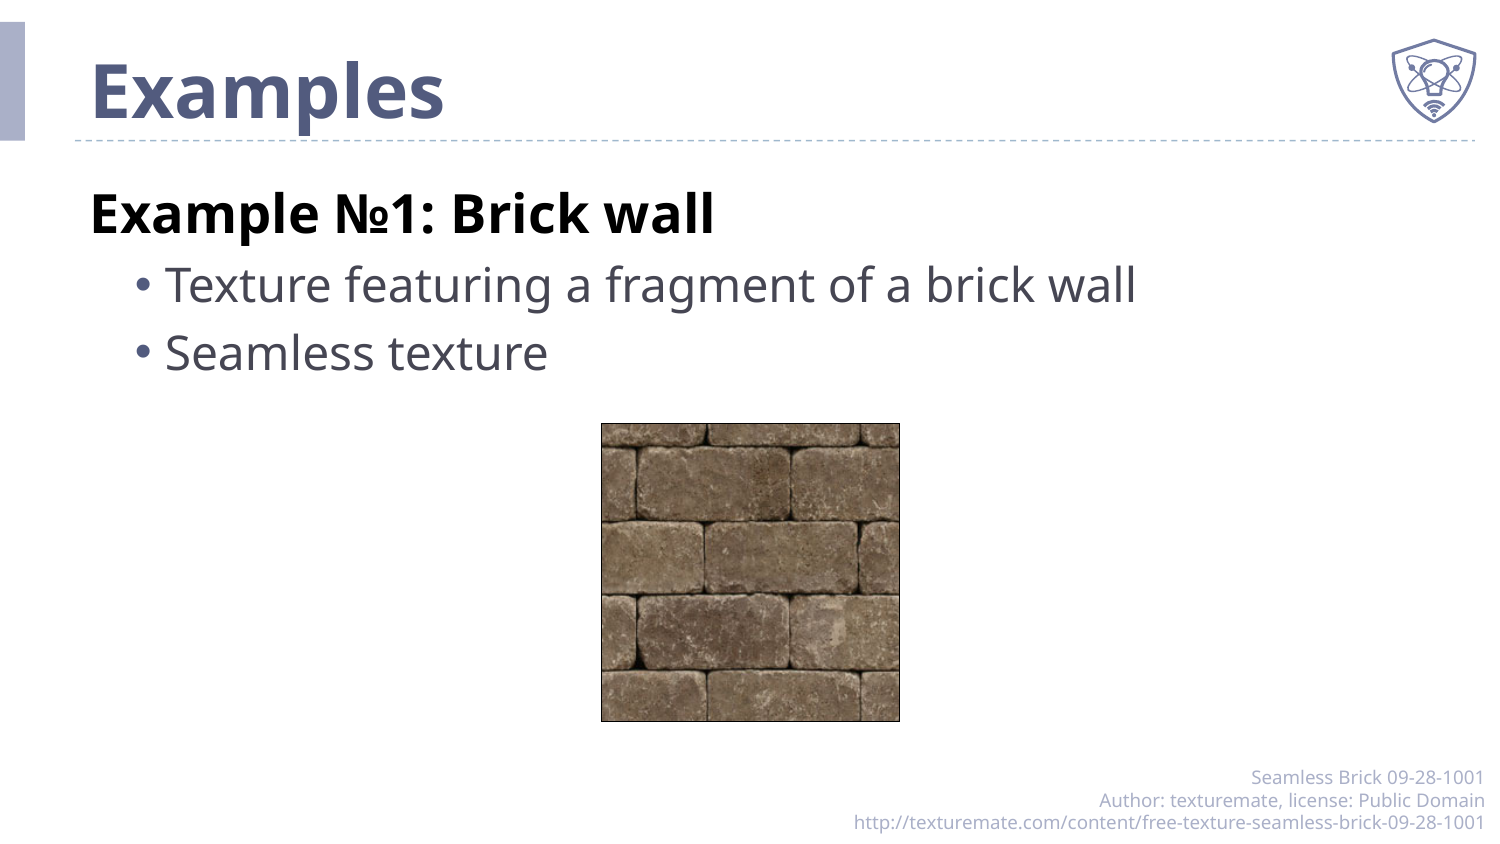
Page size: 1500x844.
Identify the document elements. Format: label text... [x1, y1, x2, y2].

title Examples [75, 18, 1475, 141]
text_box Seamless Brick 09-28-1001 Author: texturemate, license: Public Domain http://texturemate.com/content/free-texture-seamless-brick-09-28-1001 [500, 758, 1500, 841]
picture [601, 423, 901, 722]
list Example №1: Brick wall Texture featuring a fragment of a brick wall Seamless texture [75, 171, 1475, 835]
